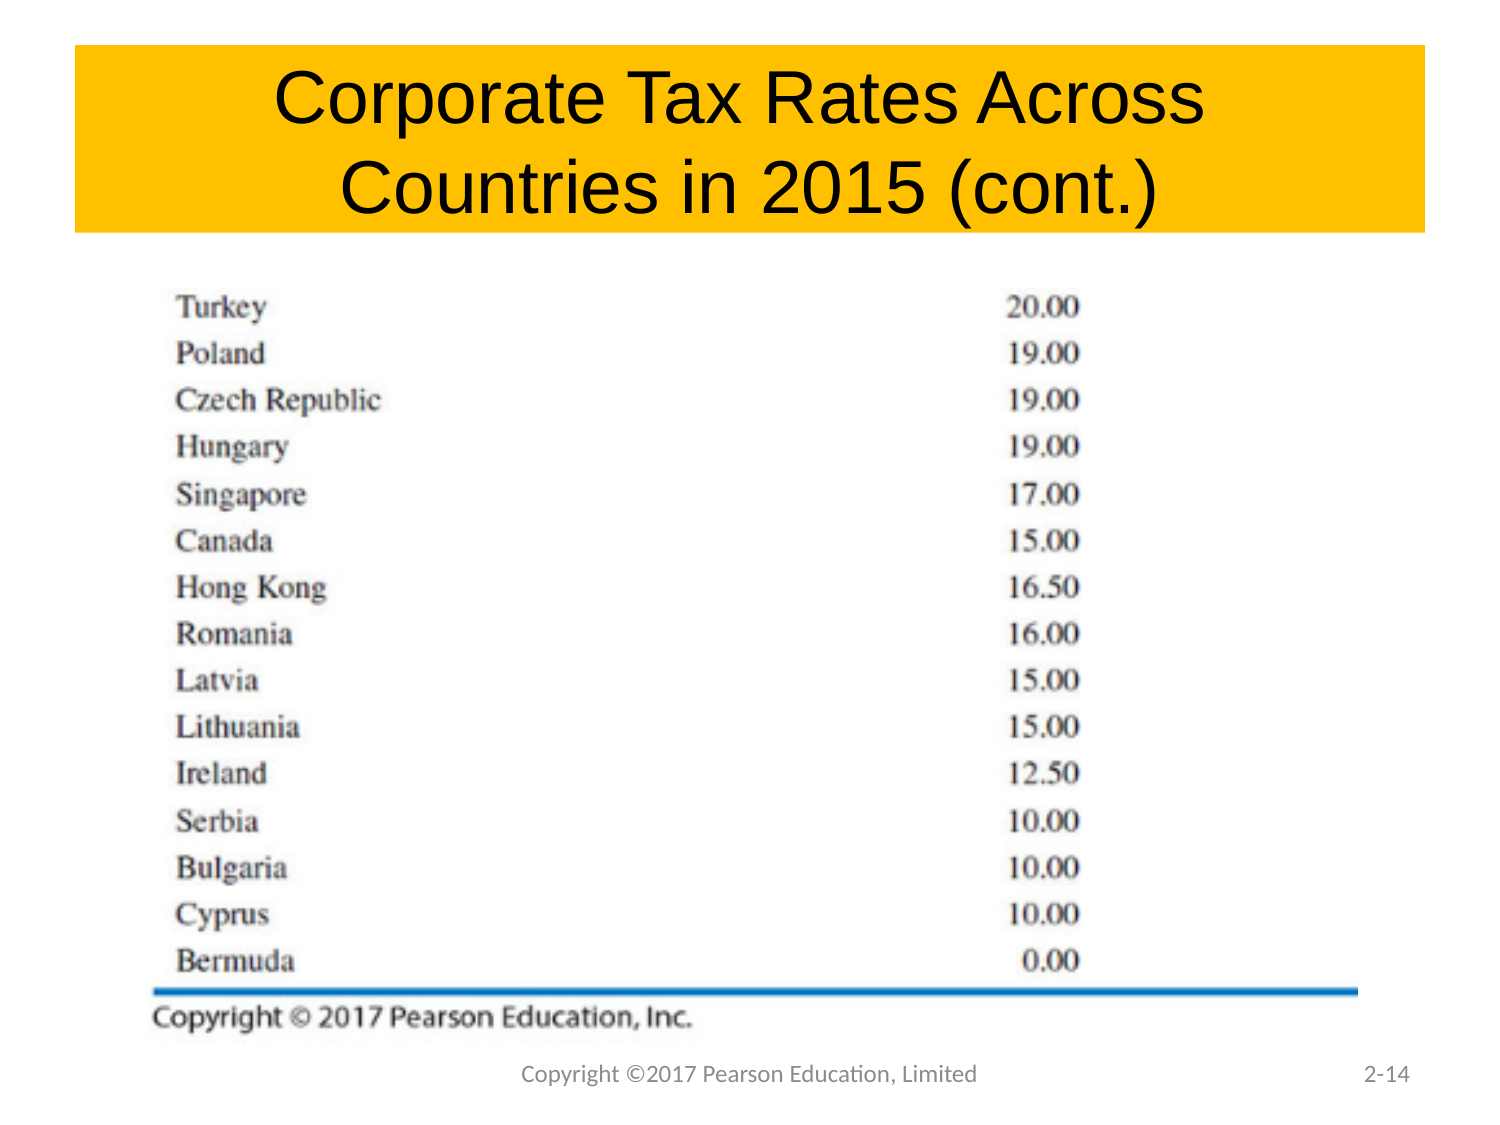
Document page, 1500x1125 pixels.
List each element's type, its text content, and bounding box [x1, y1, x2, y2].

slide_number 2-14 [1074, 1042, 1425, 1103]
title Corporate Tax Rates Across Countries in 2015 (cont.) [75, 45, 1425, 233]
picture [145, 288, 1359, 1044]
footer Copyright ©2017 Pearson Education, Limited [500, 1053, 1000, 1103]
